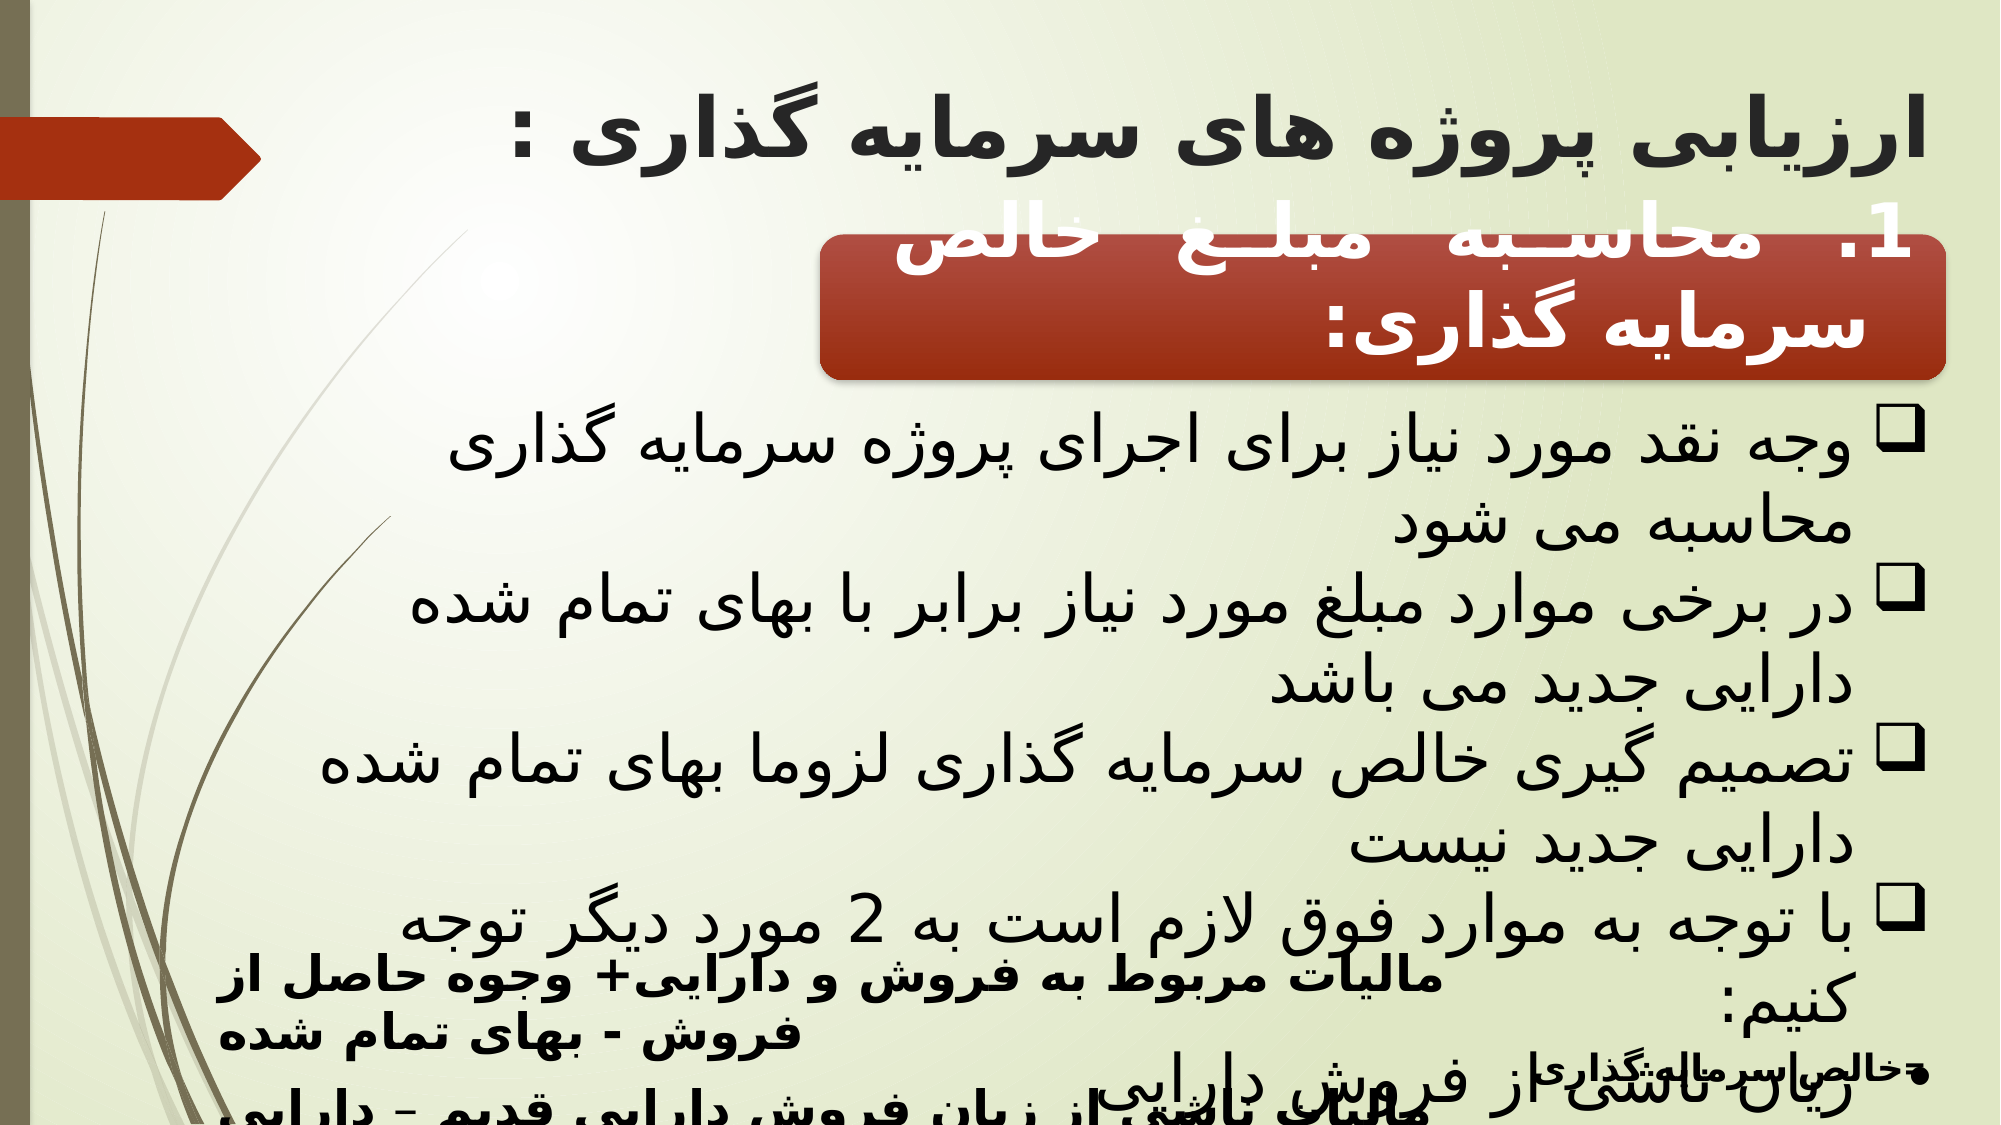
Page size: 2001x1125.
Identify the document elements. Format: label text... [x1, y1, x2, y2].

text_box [819, 206, 1947, 381]
table_cell مالیات ناشی از زیان فروش دارایی قدیم – دارایی قدیم – دارایی جدید [203, 1072, 1487, 1125]
table_header =خالص سرمایه گذاری [1487, 937, 1971, 1125]
title ارزیابی پروژه های سرمایه گذاری : [344, 66, 1947, 226]
text_box وجه نقد مورد نیاز برای اجرای پروژه سرمایه گذاری محاسبه می شود در برخی موارد مبلغ مورد نیاز برابر با بهای تمام شده دارایی جدید می باشد تصمیم گیری خالص سرمایه گذاری لزوما بهای تمام شده دارایی جدید نیست با توجه به موارد فوق لازم است به 2 مورد دیگر توجه کنیم: زیان ناشی از فروش دارایی مالیات مربوط به فروش (تولیدی) [289, 388, 1947, 937]
table_header مالیات مربوط به فروش و دارایی+ وجوه حاصل از فروش - بهای تمام شده [203, 937, 1487, 1072]
